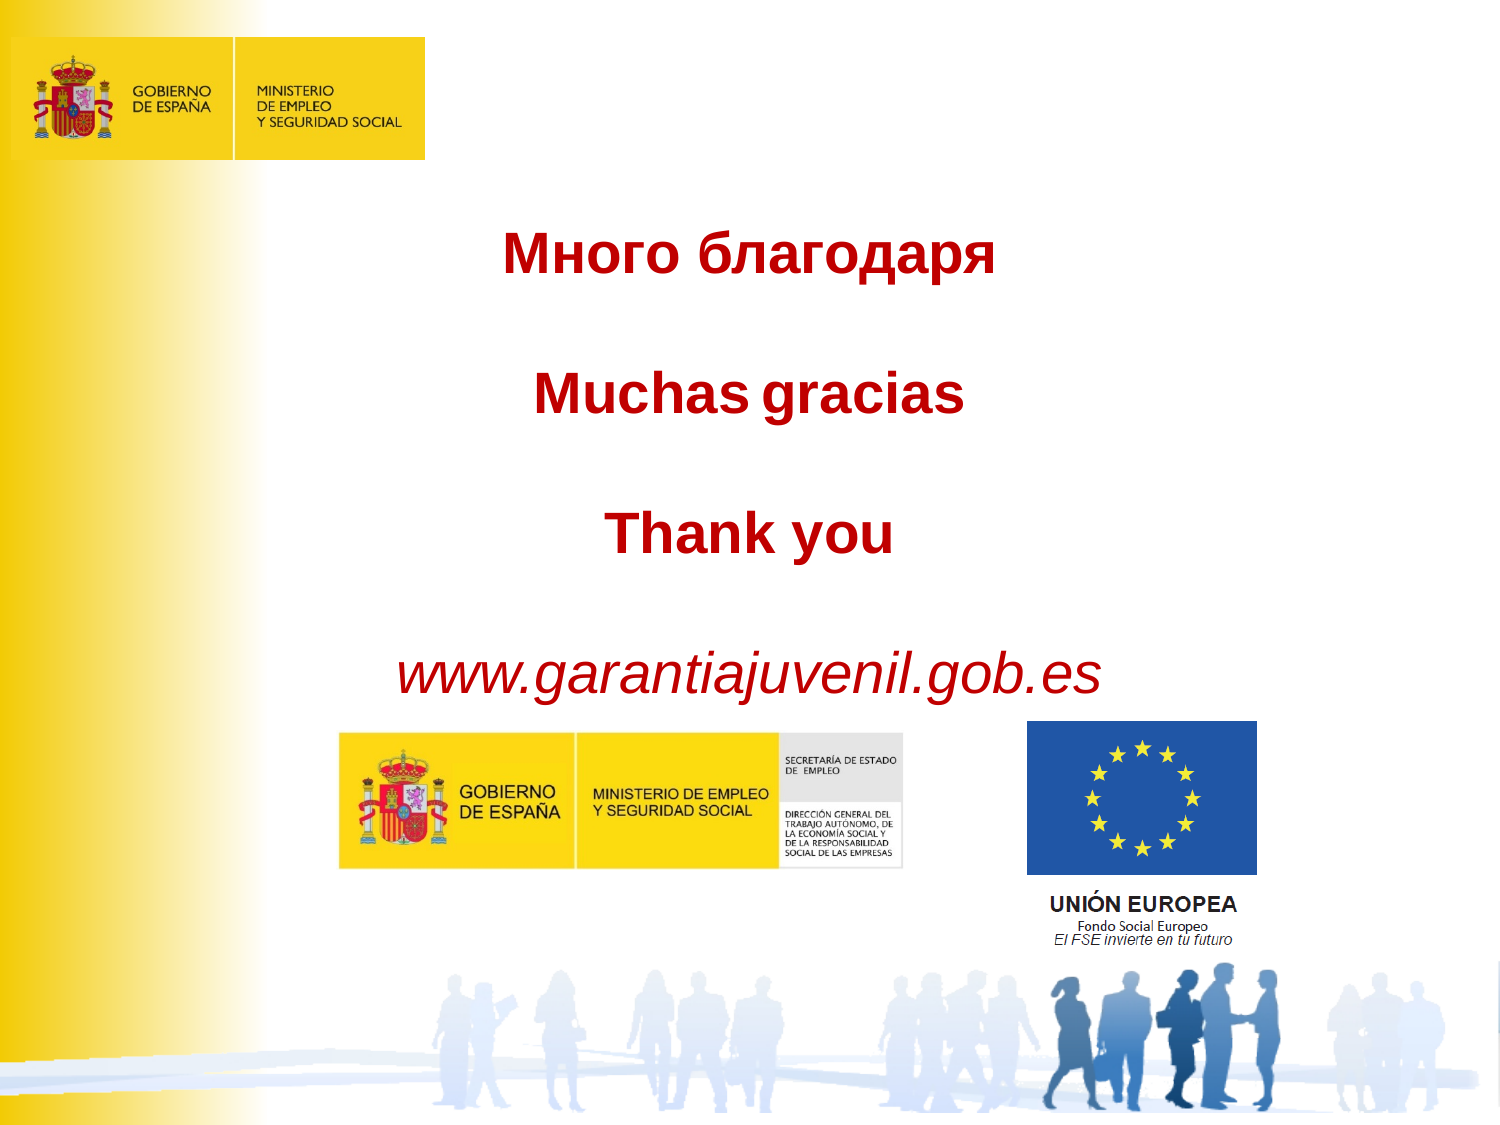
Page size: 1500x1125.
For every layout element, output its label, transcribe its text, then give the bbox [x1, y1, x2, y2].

text_box Много благодаря Muchas gracias Thank you www.garantiajuvenil.gob.es [211, 207, 1289, 713]
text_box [0, 946, 1500, 1113]
picture [335, 675, 1365, 946]
picture [11, 37, 425, 160]
